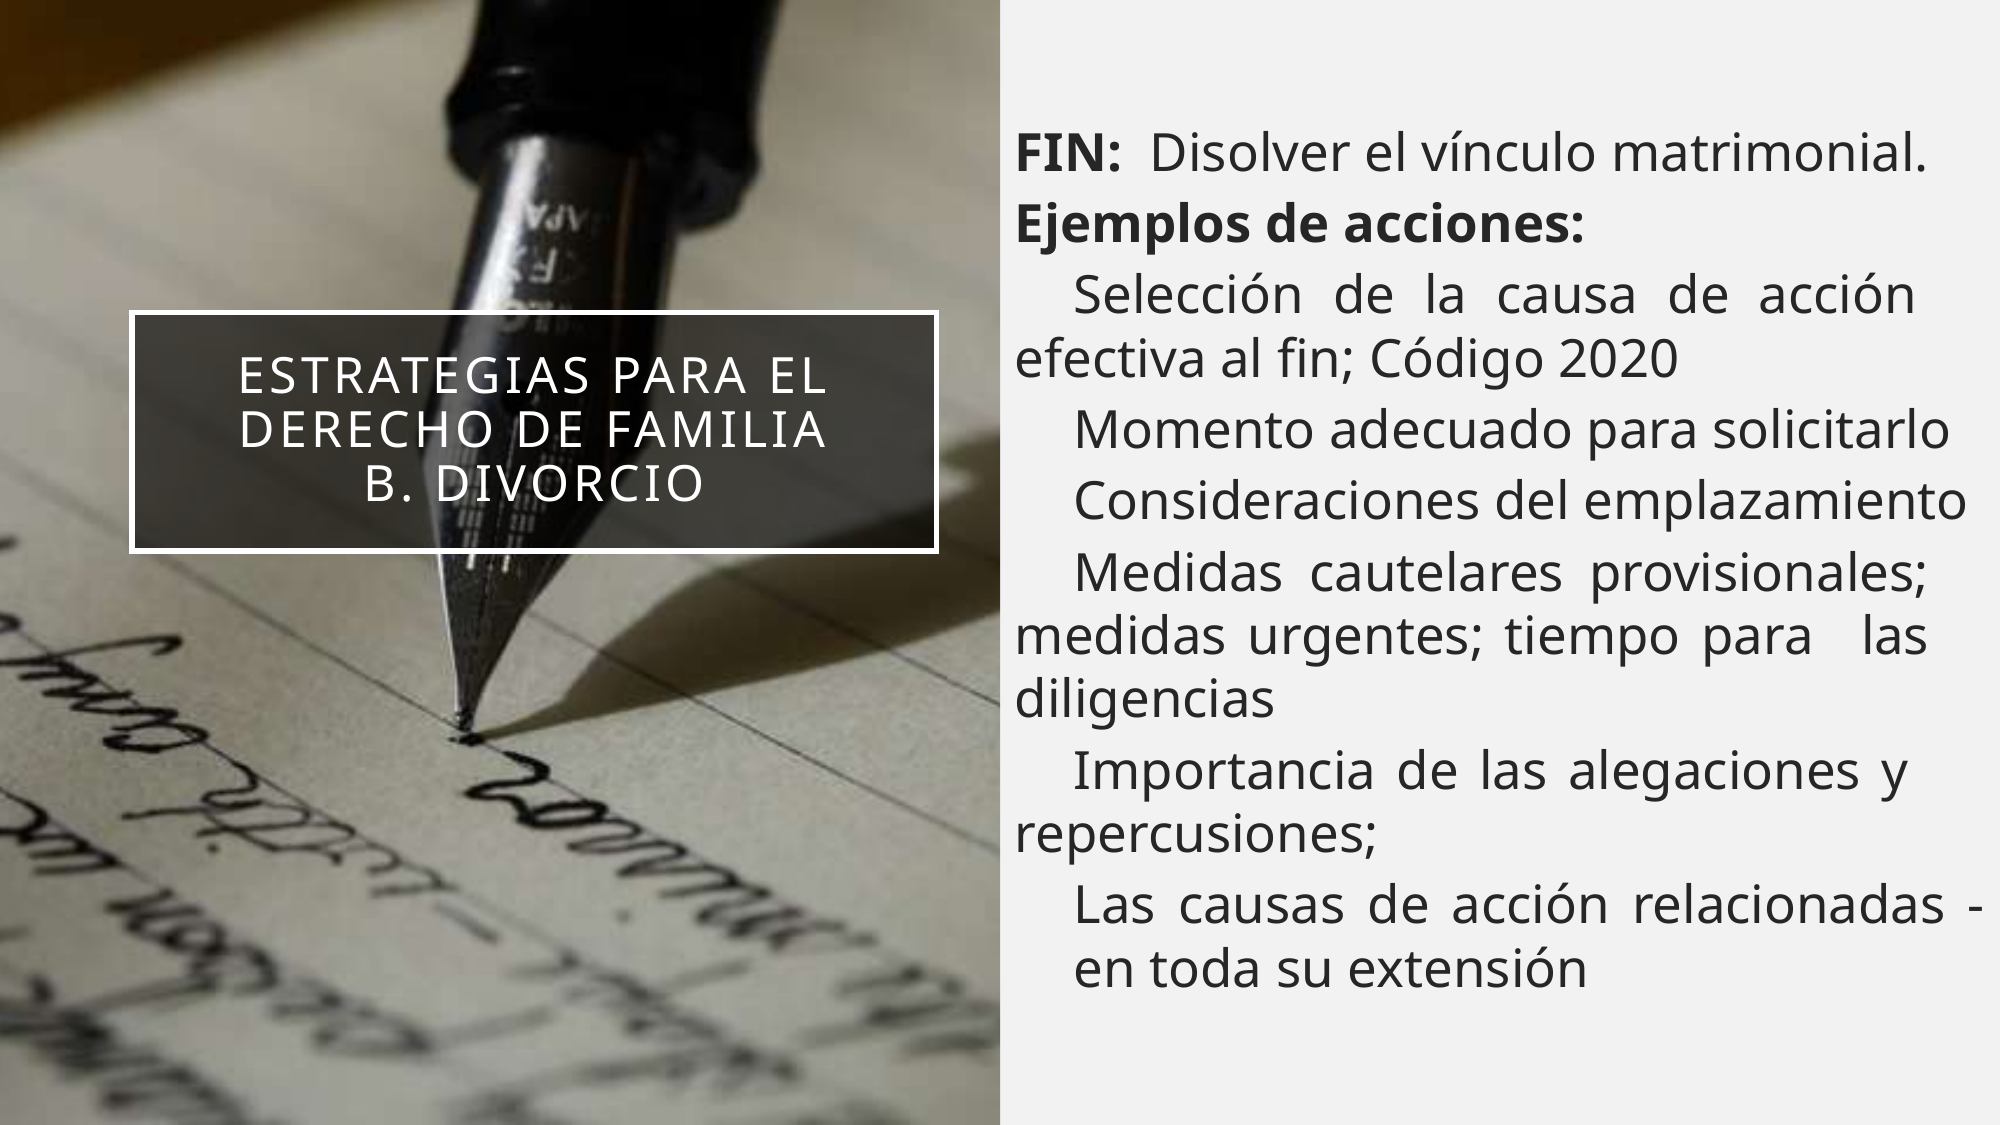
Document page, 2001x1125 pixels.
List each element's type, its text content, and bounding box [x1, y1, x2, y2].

list FIN: Disolver el vínculo matrimonial. Ejemplos de acciones: Selección de la causa de acción efectiva al fin; Código 2020 Momento adecuado para solicitarlo Consideraciones del emplazamiento Medidas cautelares provisionales; medidas urgentes; tiempo para las diligencias Importancia de las alegaciones y repercusiones; Las causas de acción relacionadas - en toda su extensión [1001, 0, 2000, 1125]
picture [0, 0, 1001, 1125]
